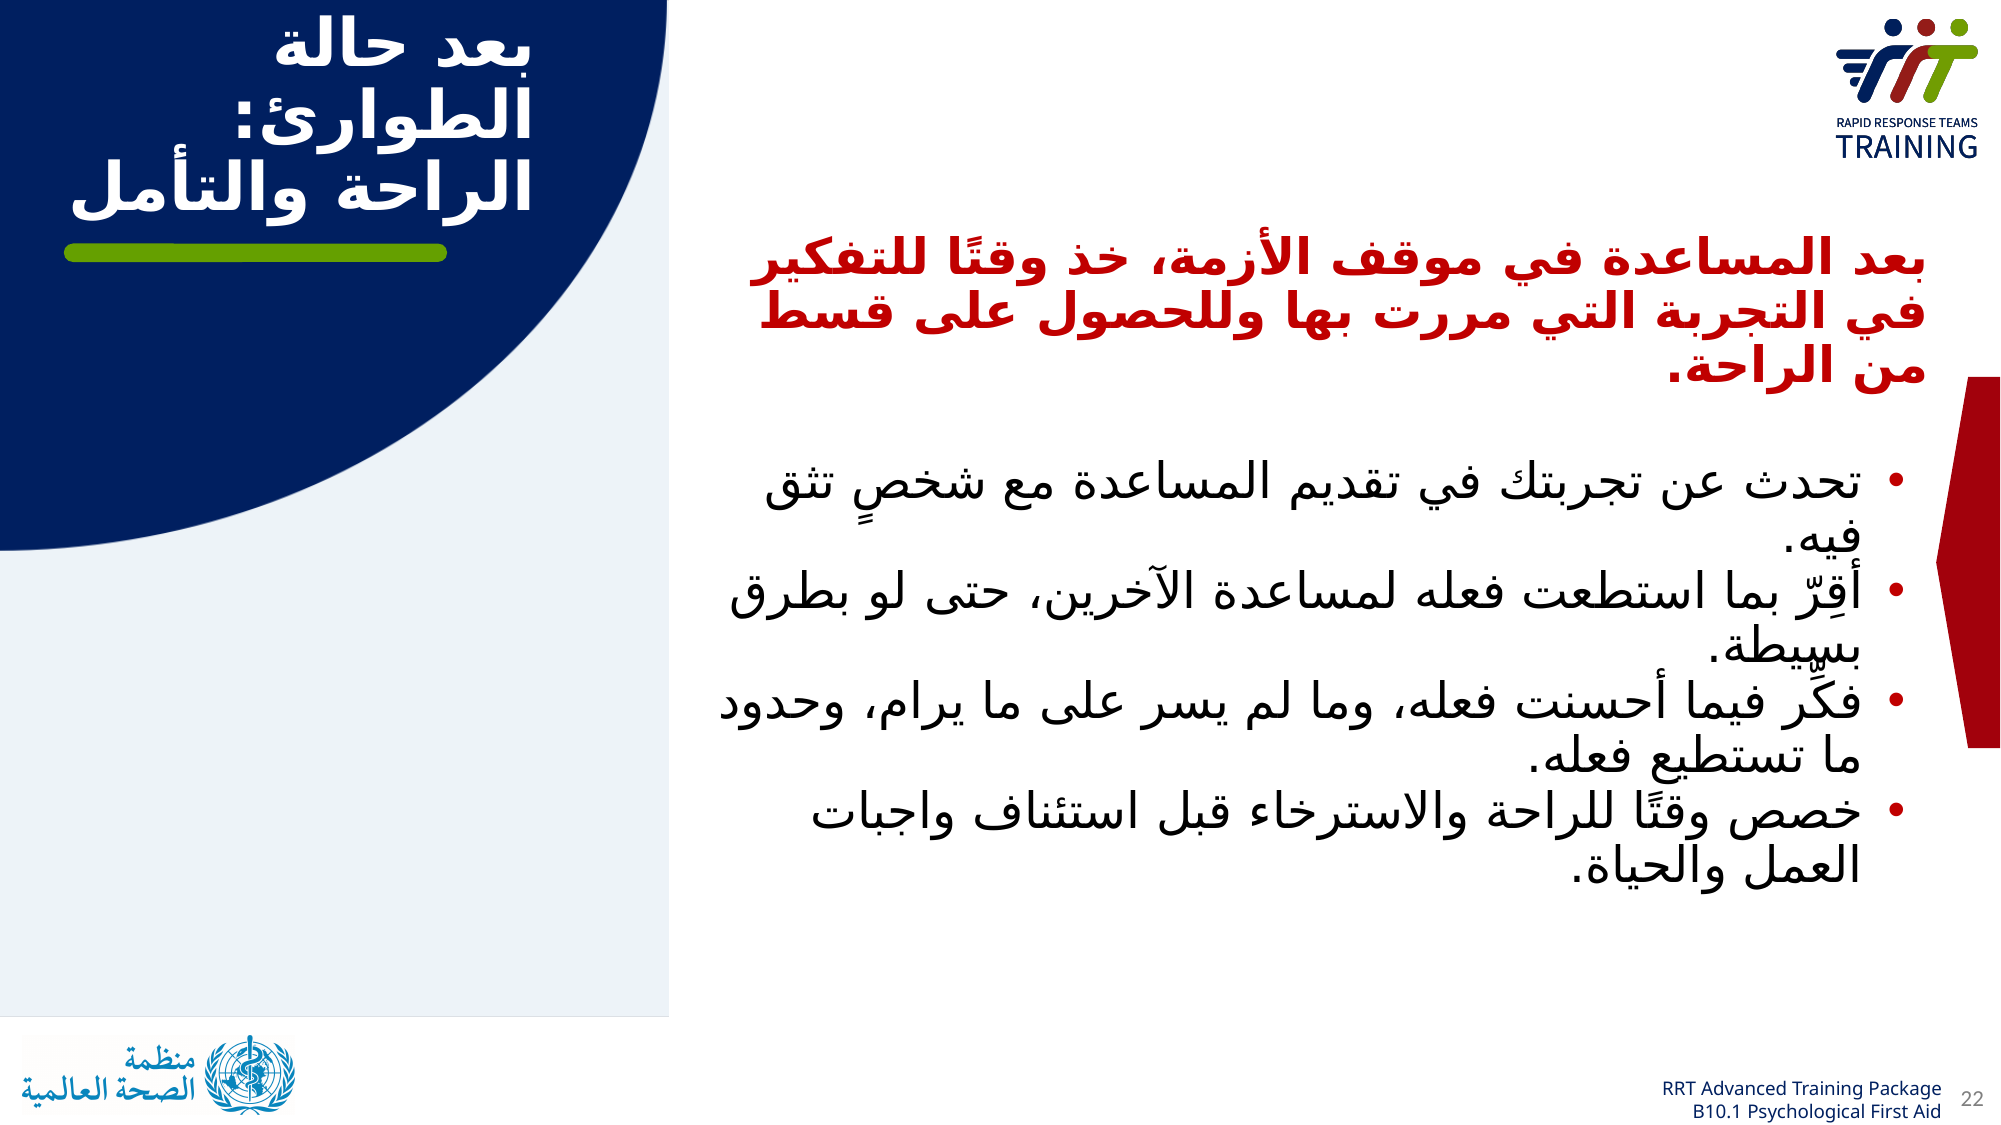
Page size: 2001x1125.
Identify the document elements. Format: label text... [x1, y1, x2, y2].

list بعد المساعدة في موقف الأزمة، خذ وقتًا للتفكير في التجربة التي مررت بها وللحصول على قسط من الراحة. تحدث عن تجربتك في تقديم المساعدة مع شخصٍ تثق فيه. أقِرّ بما استطعت فعله لمساعدة الآخرين، حتى لو بطرق بسيطة. فكِّر فيما أحسنت فعله، وما لم يسر على ما يرام، وحدود ما تستطيع فعله. خصص وقتًا للراحة والاسترخاء قبل استئناف واجبات العمل والحياة. [700, 233, 1937, 892]
picture [1835, 19, 1978, 167]
text_box بعد حالة الطوارئ: الراحة والتأمل [0, 86, 536, 225]
picture [0, 0, 669, 1018]
picture [22, 1035, 295, 1115]
picture [252, 1050, 258, 1059]
